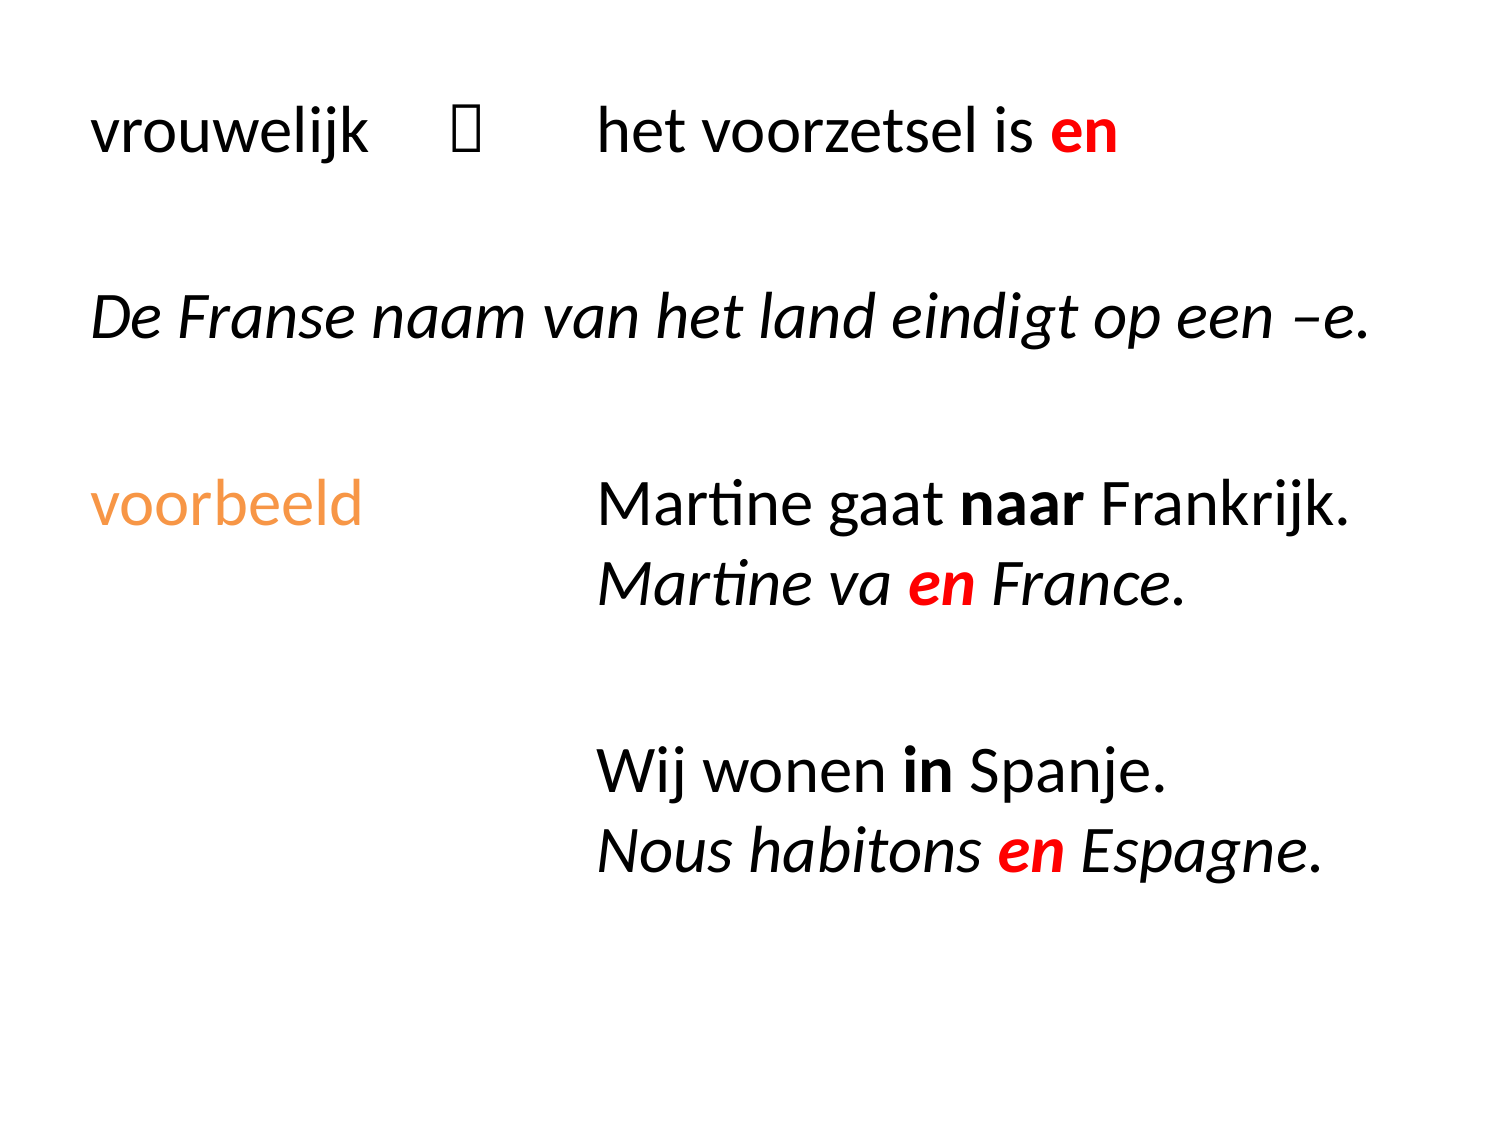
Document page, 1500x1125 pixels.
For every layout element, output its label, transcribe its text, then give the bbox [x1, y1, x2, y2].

list vrouwelijk  het voorzetsel is en De Franse naam van het land eindigt op een –e. voorbeeld Martine gaat naar Frankrijk. Martine va en France. Wij wonen in Spanje. Nous habitons en Espagne. [75, 78, 1425, 1005]
